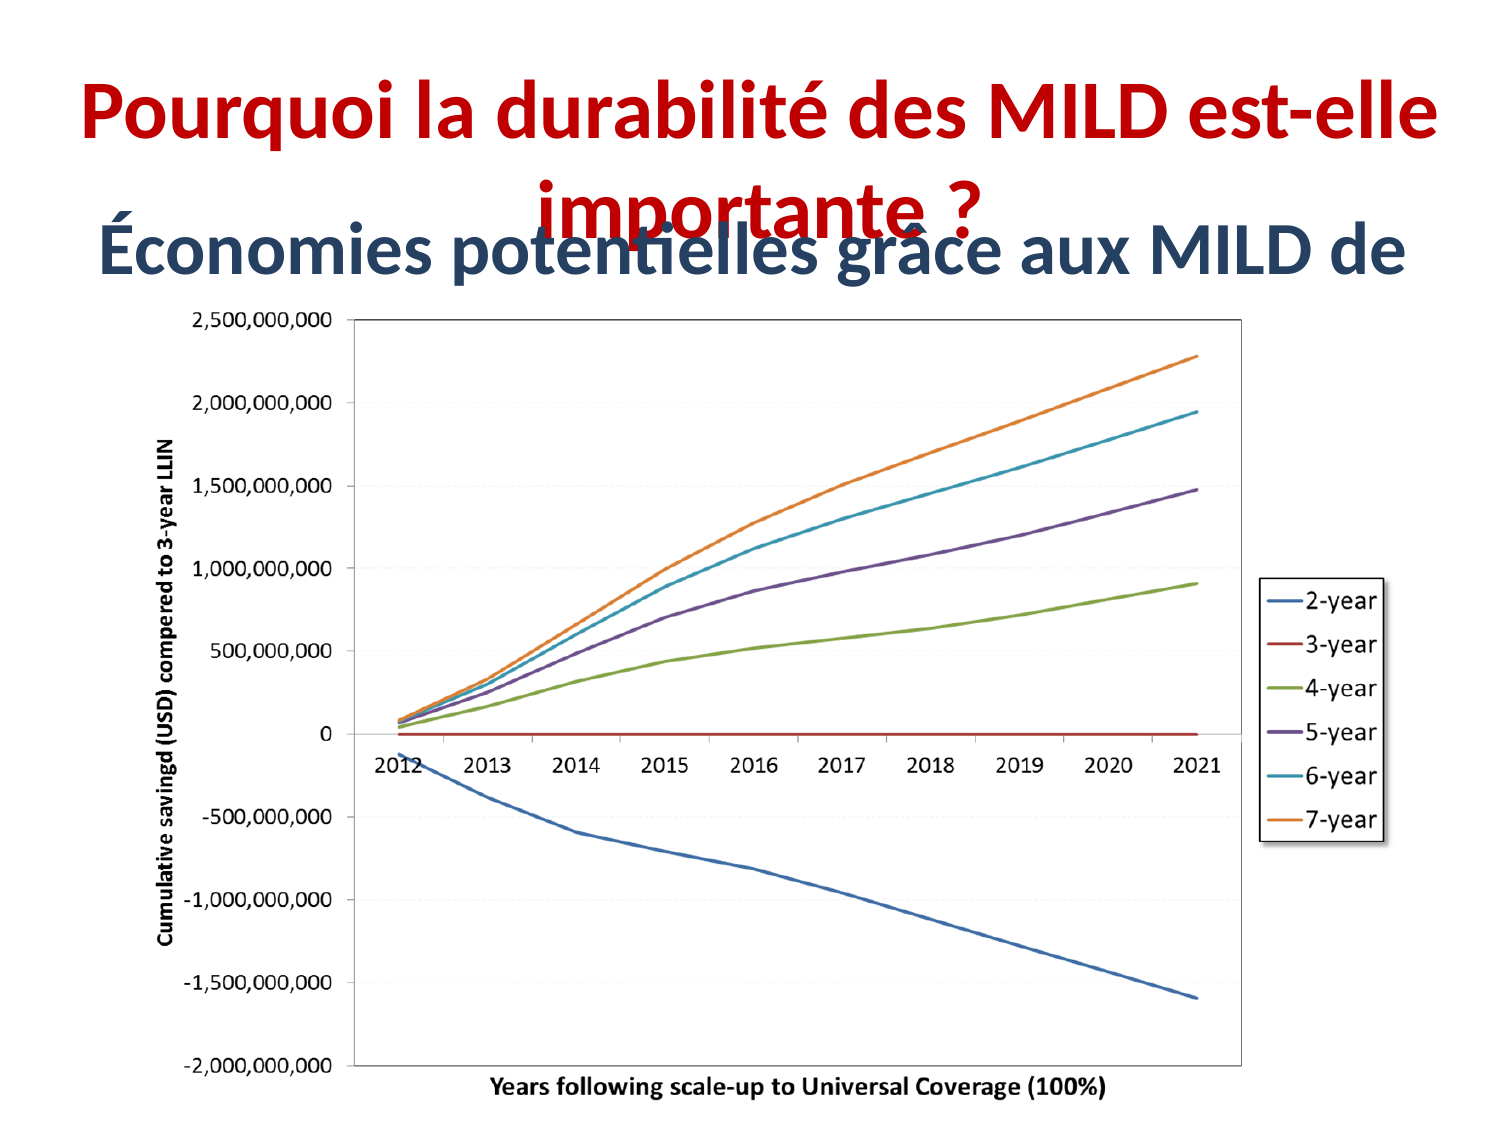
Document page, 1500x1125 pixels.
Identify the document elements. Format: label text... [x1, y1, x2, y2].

picture [127, 295, 1394, 1124]
text_box Économies potentielles grâce aux MILD de meilleure qualité [57, 192, 1451, 388]
text_box Pourquoi la durabilité des MILD est-elle importante ? [1, 47, 1500, 263]
